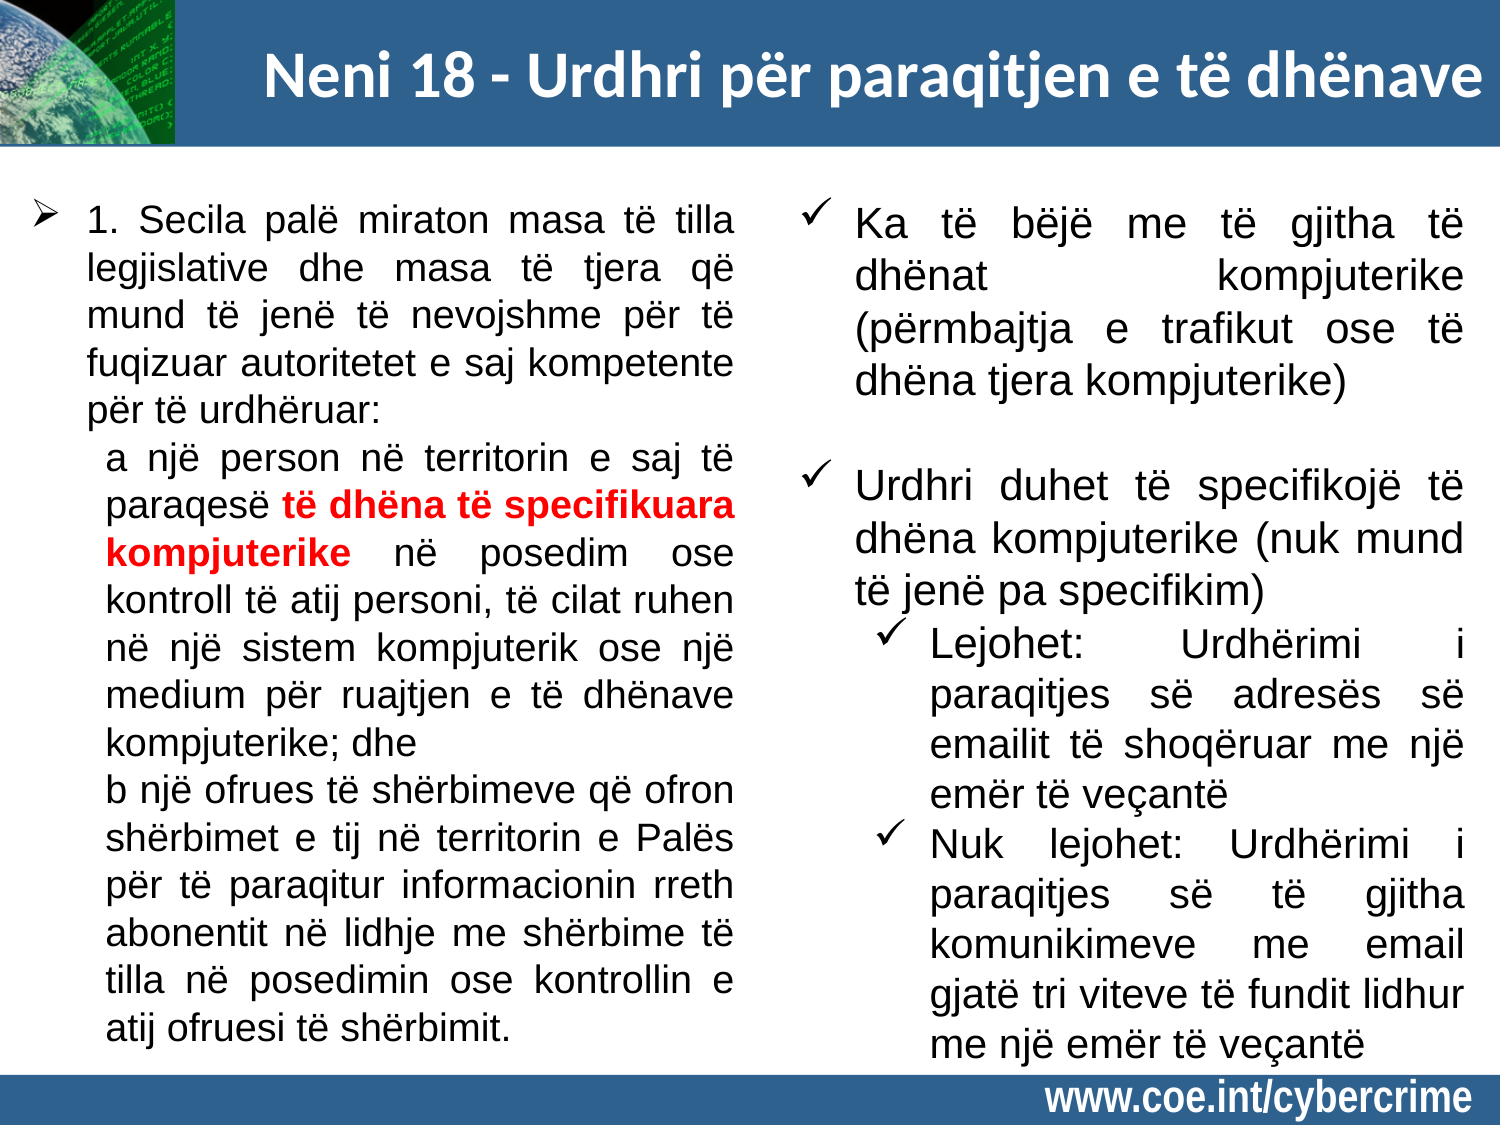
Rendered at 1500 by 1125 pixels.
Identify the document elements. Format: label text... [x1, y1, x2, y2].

text_box www.coe.int/cybercrime [1030, 1059, 1500, 1125]
text_box Ka të bëjë me të gjitha të dhënat kompjuterike (përmbajtja e trafikut ose të dhëna tjera kompjuterike) Urdhri duhet të specifikojë të dhëna kompjuterike (nuk mund të jenë pa specifikim) Lejohet: Urdhërimi i paraqitjes së adresës së emailit të shoqëruar me një emër të veçantë Nuk lejohet: Urdhërimi i paraqitjes së të gjitha komunikimeve me email gjatë tri viteve të fundit lidhur me një emër të veçantë [783, 187, 1480, 1075]
text_box [0, 1073, 1030, 1125]
text_box Neni 18 - Urdhri për paraqitjen e të dhënave [177, 0, 1500, 149]
picture [0, 0, 175, 144]
text_box 1. Secila palë miraton masa të tilla legjislative dhe masa të tjera që mund të jenë të nevojshme për të fuqizuar autoritetet e saj kompetente për të urdhëruar: a një person në territorin e saj të paraqesë të dhëna të specifikuara kompjuterike në posedim ose kontroll të atij personi, të cilat ruhen në një sistem kompjuterik ose një medium për ruajtjen e të dhënave kompjuterike; dhe b një ofrues të shërbimeve që ofron shërbimet e tij në territorin e Palës për të paraqitur informacionin rreth abonentit në lidhje me shërbime të tilla në posedimin ose kontrollin e atij ofruesi të shërbimit. [15, 186, 750, 1057]
